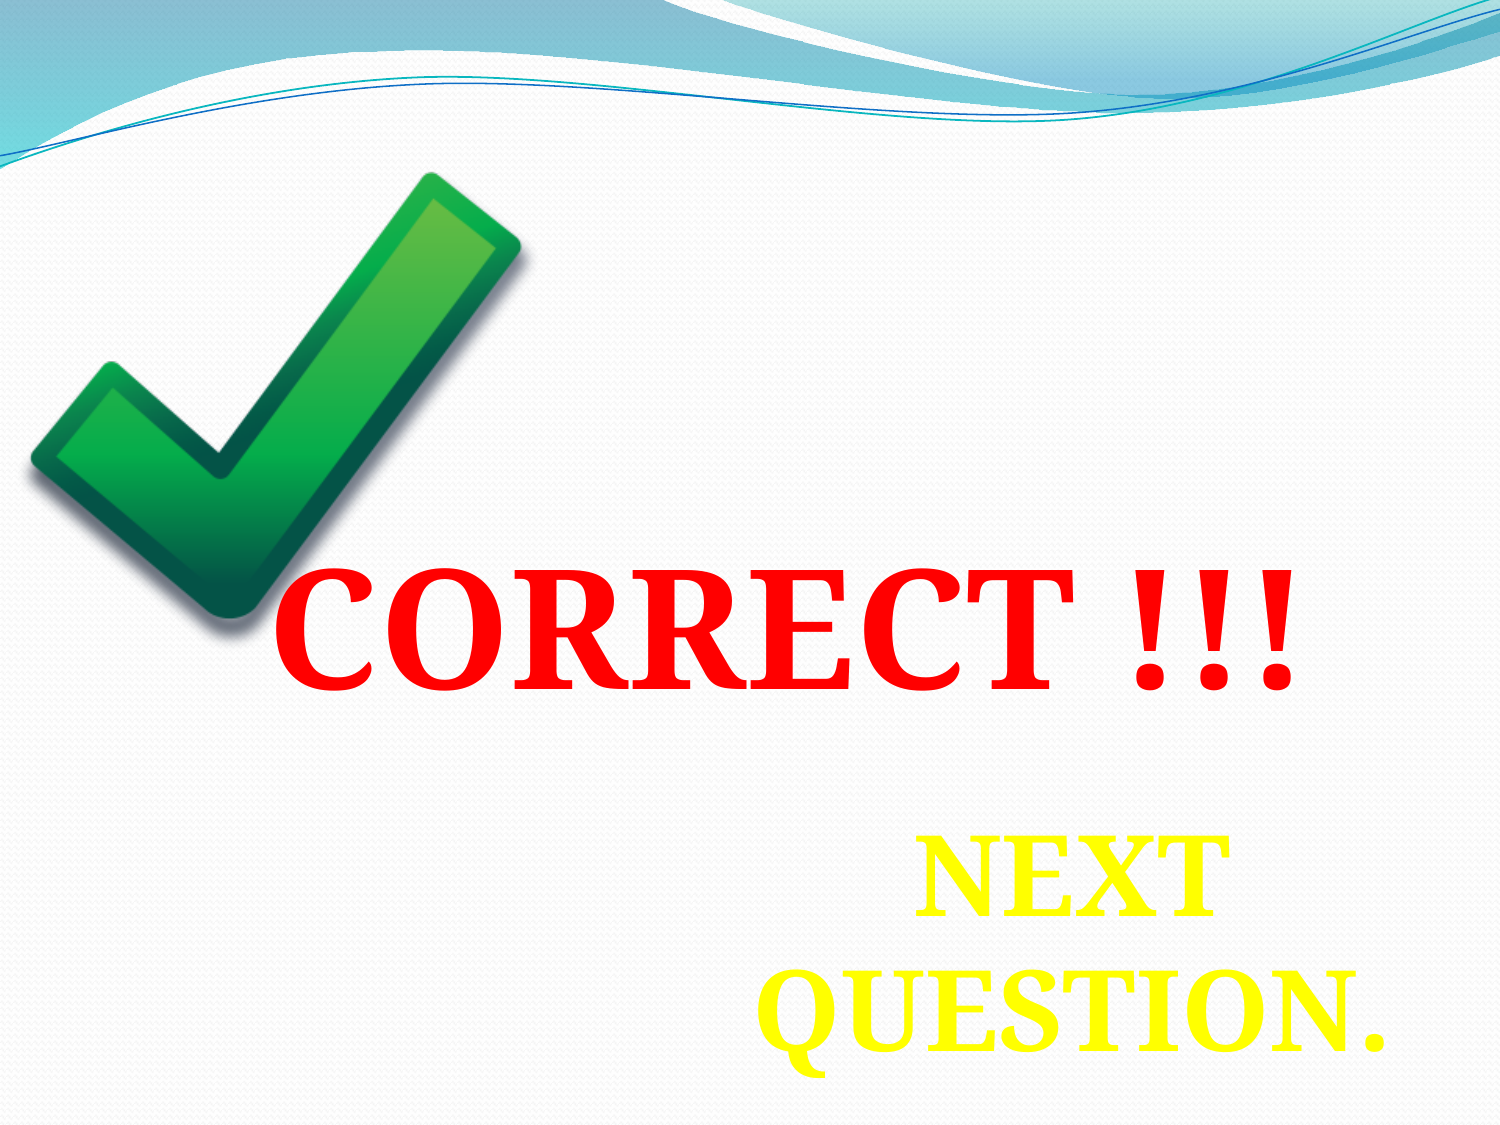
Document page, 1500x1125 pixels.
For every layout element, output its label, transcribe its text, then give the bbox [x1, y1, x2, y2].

text_box Next question. [703, 796, 1442, 1082]
text_box Try again. [252, 515, 575, 674]
picture [0, 163, 569, 662]
text_box CORRECT !!! [252, 515, 1326, 731]
